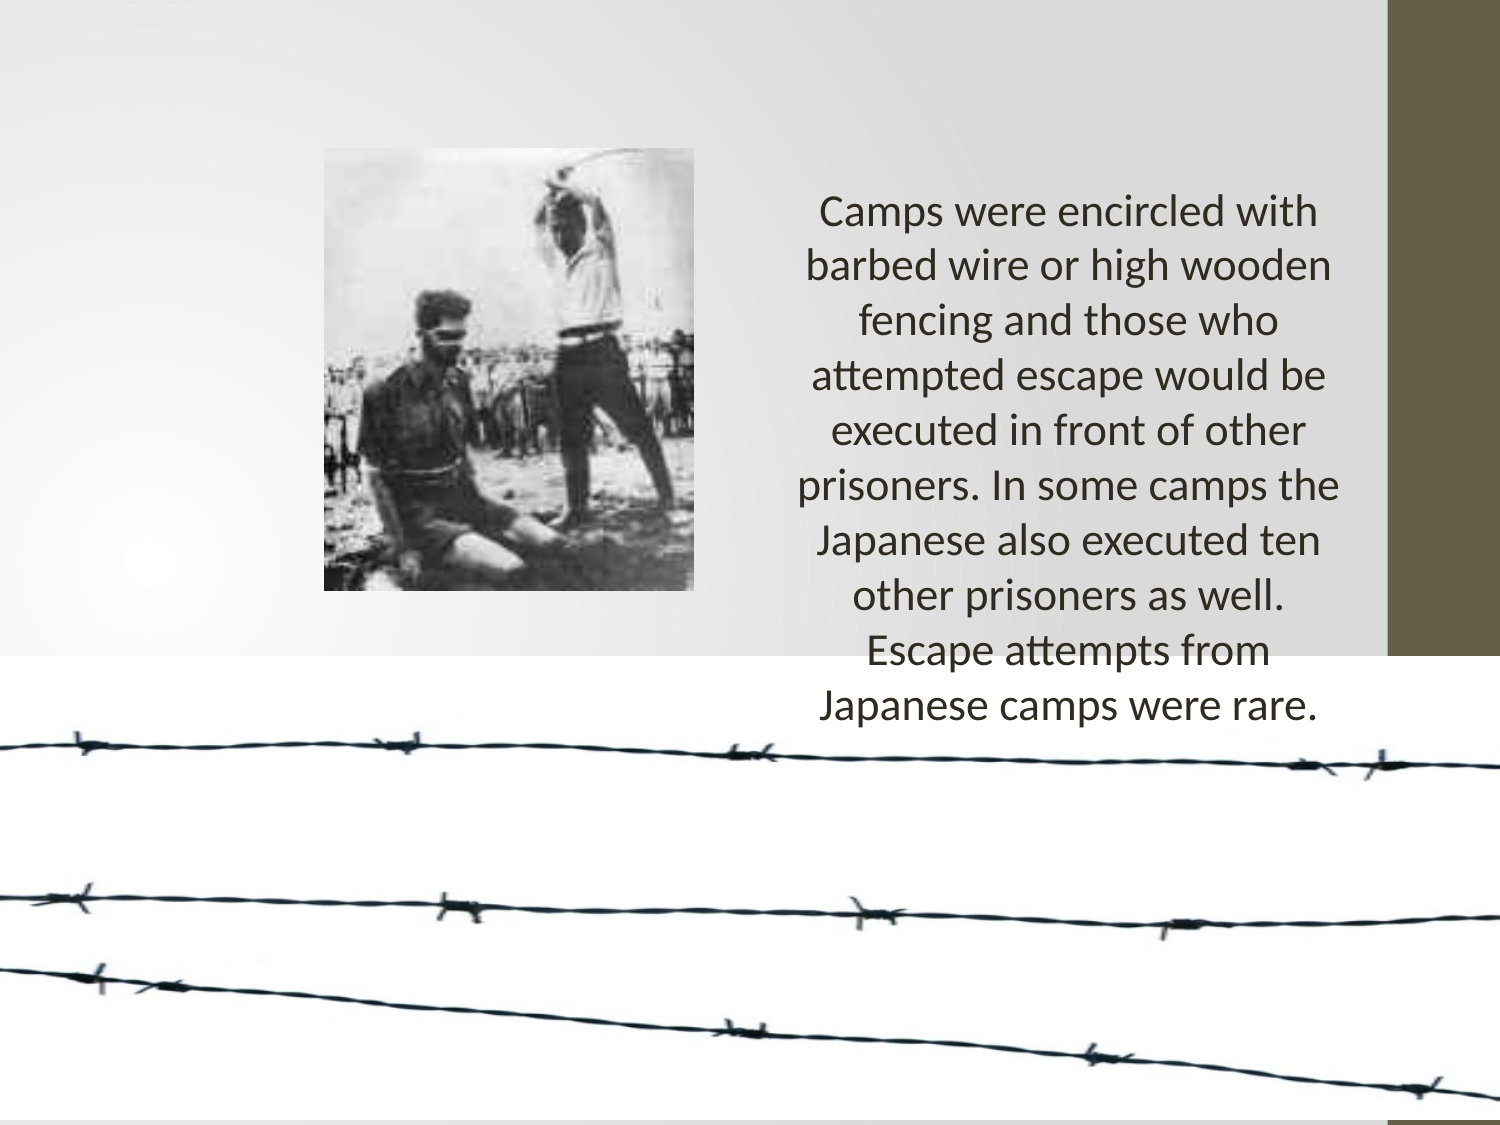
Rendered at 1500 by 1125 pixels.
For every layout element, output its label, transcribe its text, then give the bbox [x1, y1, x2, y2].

picture [324, 148, 695, 591]
picture [0, 656, 1500, 1120]
list Camps were encircled with barbed wire or high wooden fencing and those who attempted escape would be executed in front of other prisoners. In some camps the Japanese also executed ten other prisoners as well. Escape attempts from Japanese camps were rare. [773, 172, 1365, 649]
